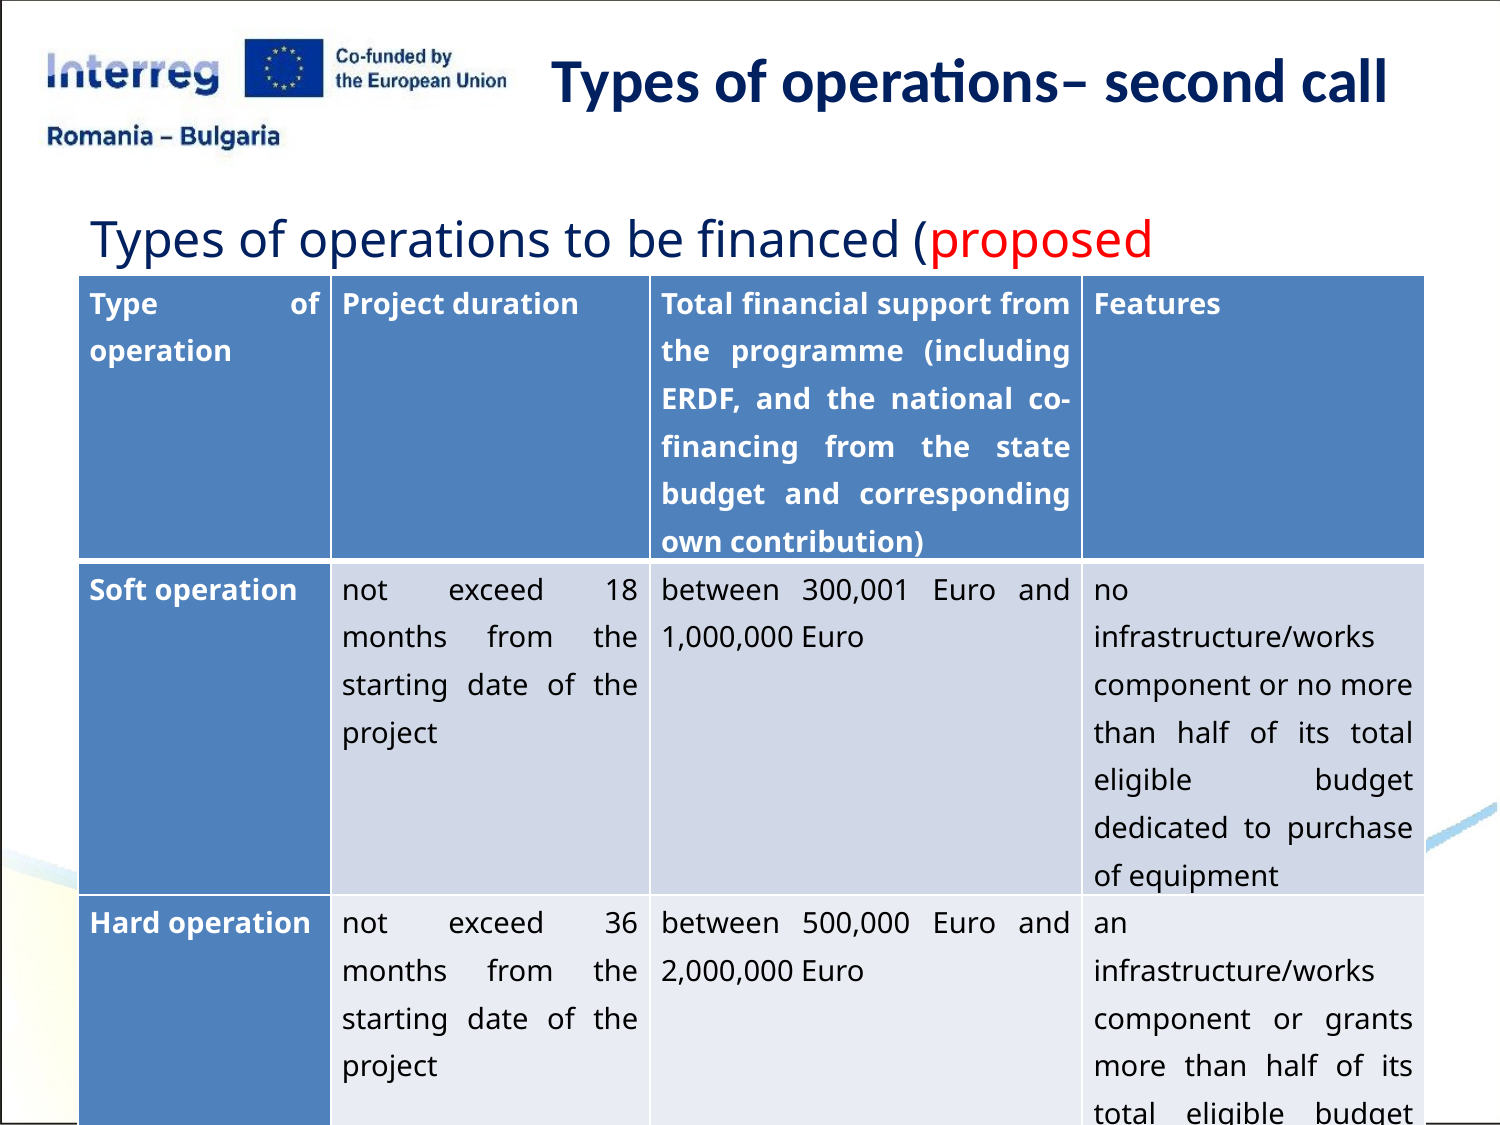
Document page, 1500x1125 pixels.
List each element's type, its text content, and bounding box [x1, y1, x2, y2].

table_cell an infrastructure/works component or grants more than half of its total eligible budget for the purchase of equipment [1083, 896, 1424, 1125]
table_cell Hard operation [79, 896, 330, 1125]
table_cell between 300,001 Euro and 1,000,000 Euro [651, 564, 1081, 894]
table_header Project duration [332, 276, 649, 558]
title Types of operations– second call [520, 30, 1426, 126]
table_cell not exceed 36 months from the starting date of the project [332, 896, 649, 1125]
table_header Type of operation [79, 276, 330, 558]
table_cell not exceed 18 months from the starting date of the project [332, 564, 649, 894]
table_header Total financial support from the programme (including ERDF, and the national co-financing from the state budget and corresponding own contribution) [651, 276, 1081, 558]
list Types of operations to be financed (proposed threshold): [74, 199, 1426, 1006]
table_cell between 500,000 Euro and 2,000,000 Euro [651, 896, 1081, 1125]
table_cell Soft operation [79, 564, 330, 894]
table_cell no infrastructure/works component or no more than half of its total eligible budget dedicated to purchase of equipment [1083, 564, 1424, 894]
table_header Features [1083, 276, 1424, 558]
picture [0, 0, 1500, 1125]
